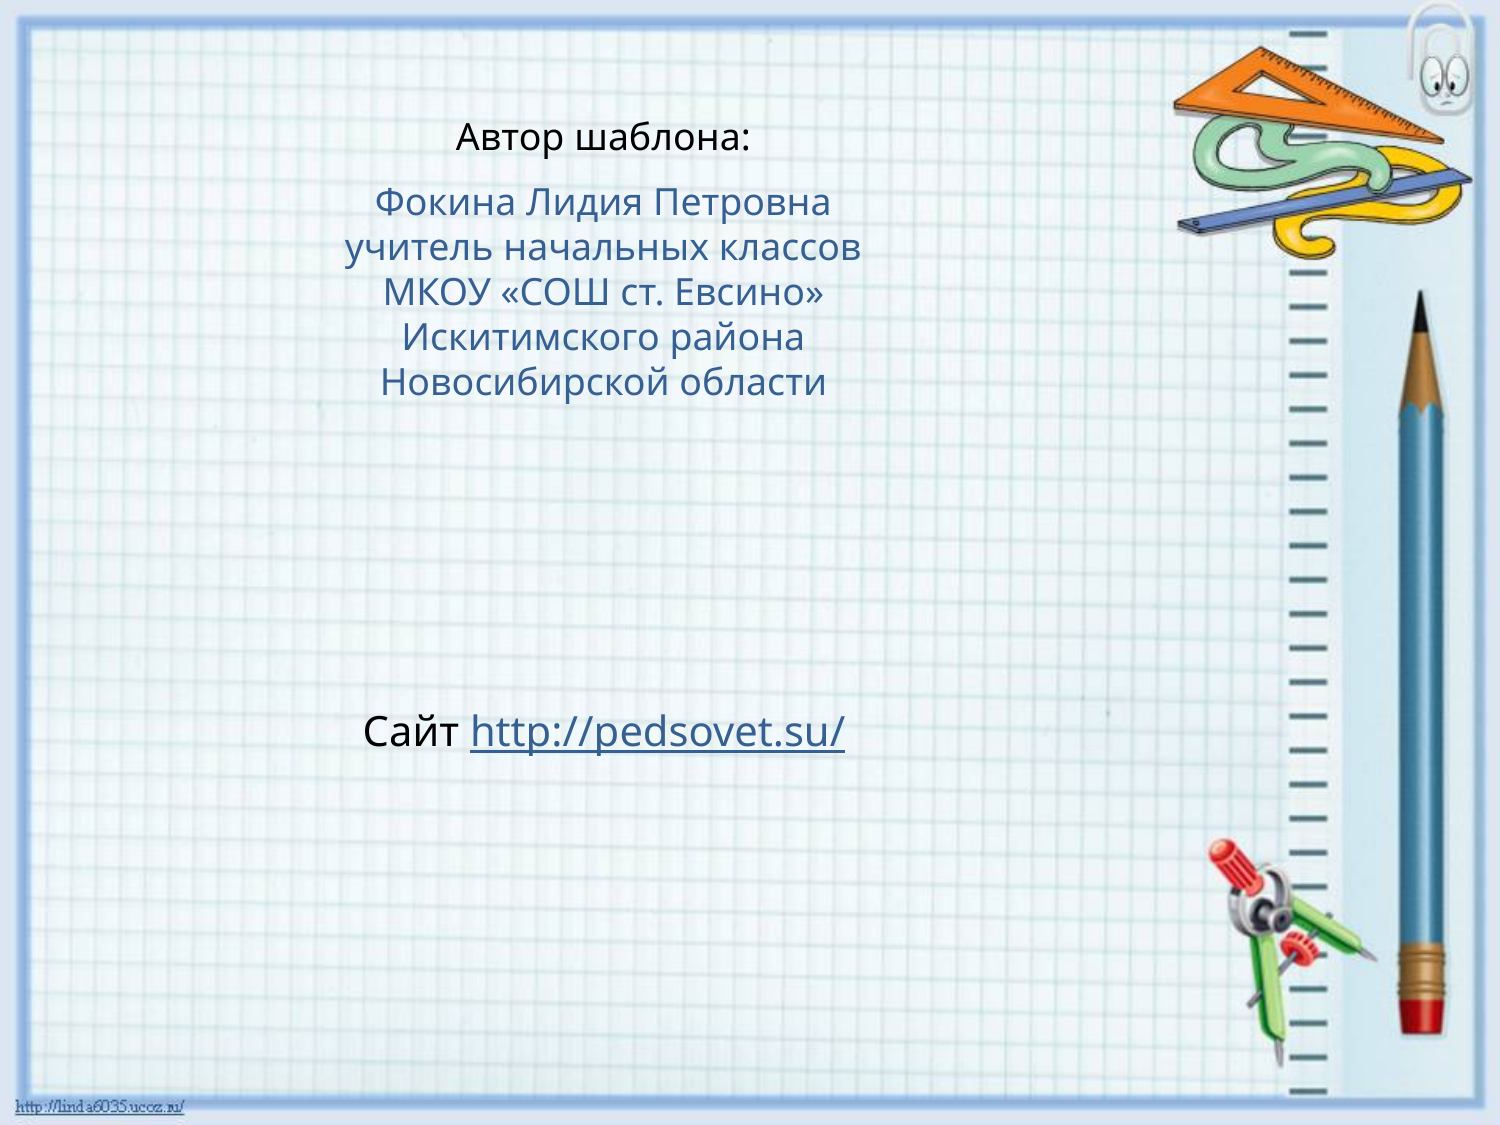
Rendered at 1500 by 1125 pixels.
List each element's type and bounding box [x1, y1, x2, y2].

picture [0, 0, 1500, 1125]
text_box [46, 105, 1161, 773]
